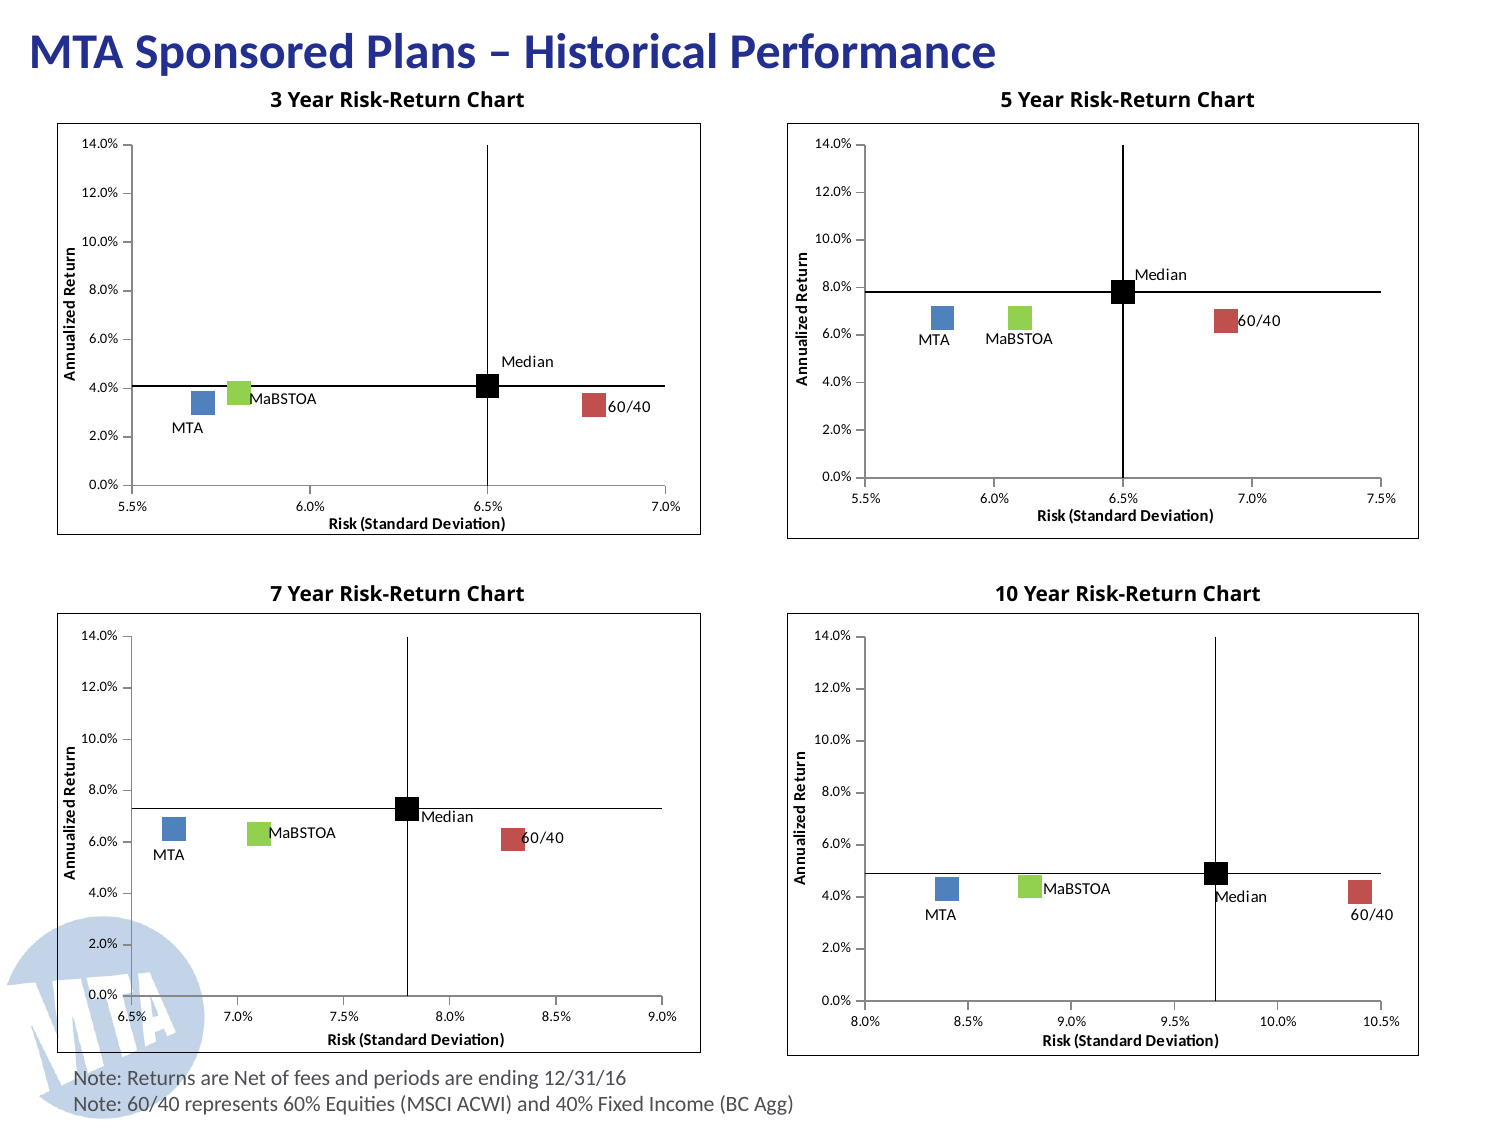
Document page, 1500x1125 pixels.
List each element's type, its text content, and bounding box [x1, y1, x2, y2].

text_box Note: Returns are Net of fees and periods are ending 12/31/16 Note: 60/40 represents 60% Equities (MSCI ACWI) and 40% Fixed Income (BC Agg) [58, 1056, 1287, 1124]
text_box 7 Year Risk-Return Chart [57, 572, 738, 613]
chart [787, 613, 1420, 1057]
text_box MTA Sponsored Plans – Historical Performance [13, 11, 1364, 86]
chart [56, 613, 702, 1056]
text_box 3 Year Risk-Return Chart [57, 86, 738, 119]
chart [56, 123, 702, 540]
text_box 10 Year Risk-Return Chart [787, 572, 1468, 613]
text_box 5 Year Risk-Return Chart [787, 79, 1468, 119]
picture [0, 904, 221, 1125]
chart [787, 123, 1420, 540]
